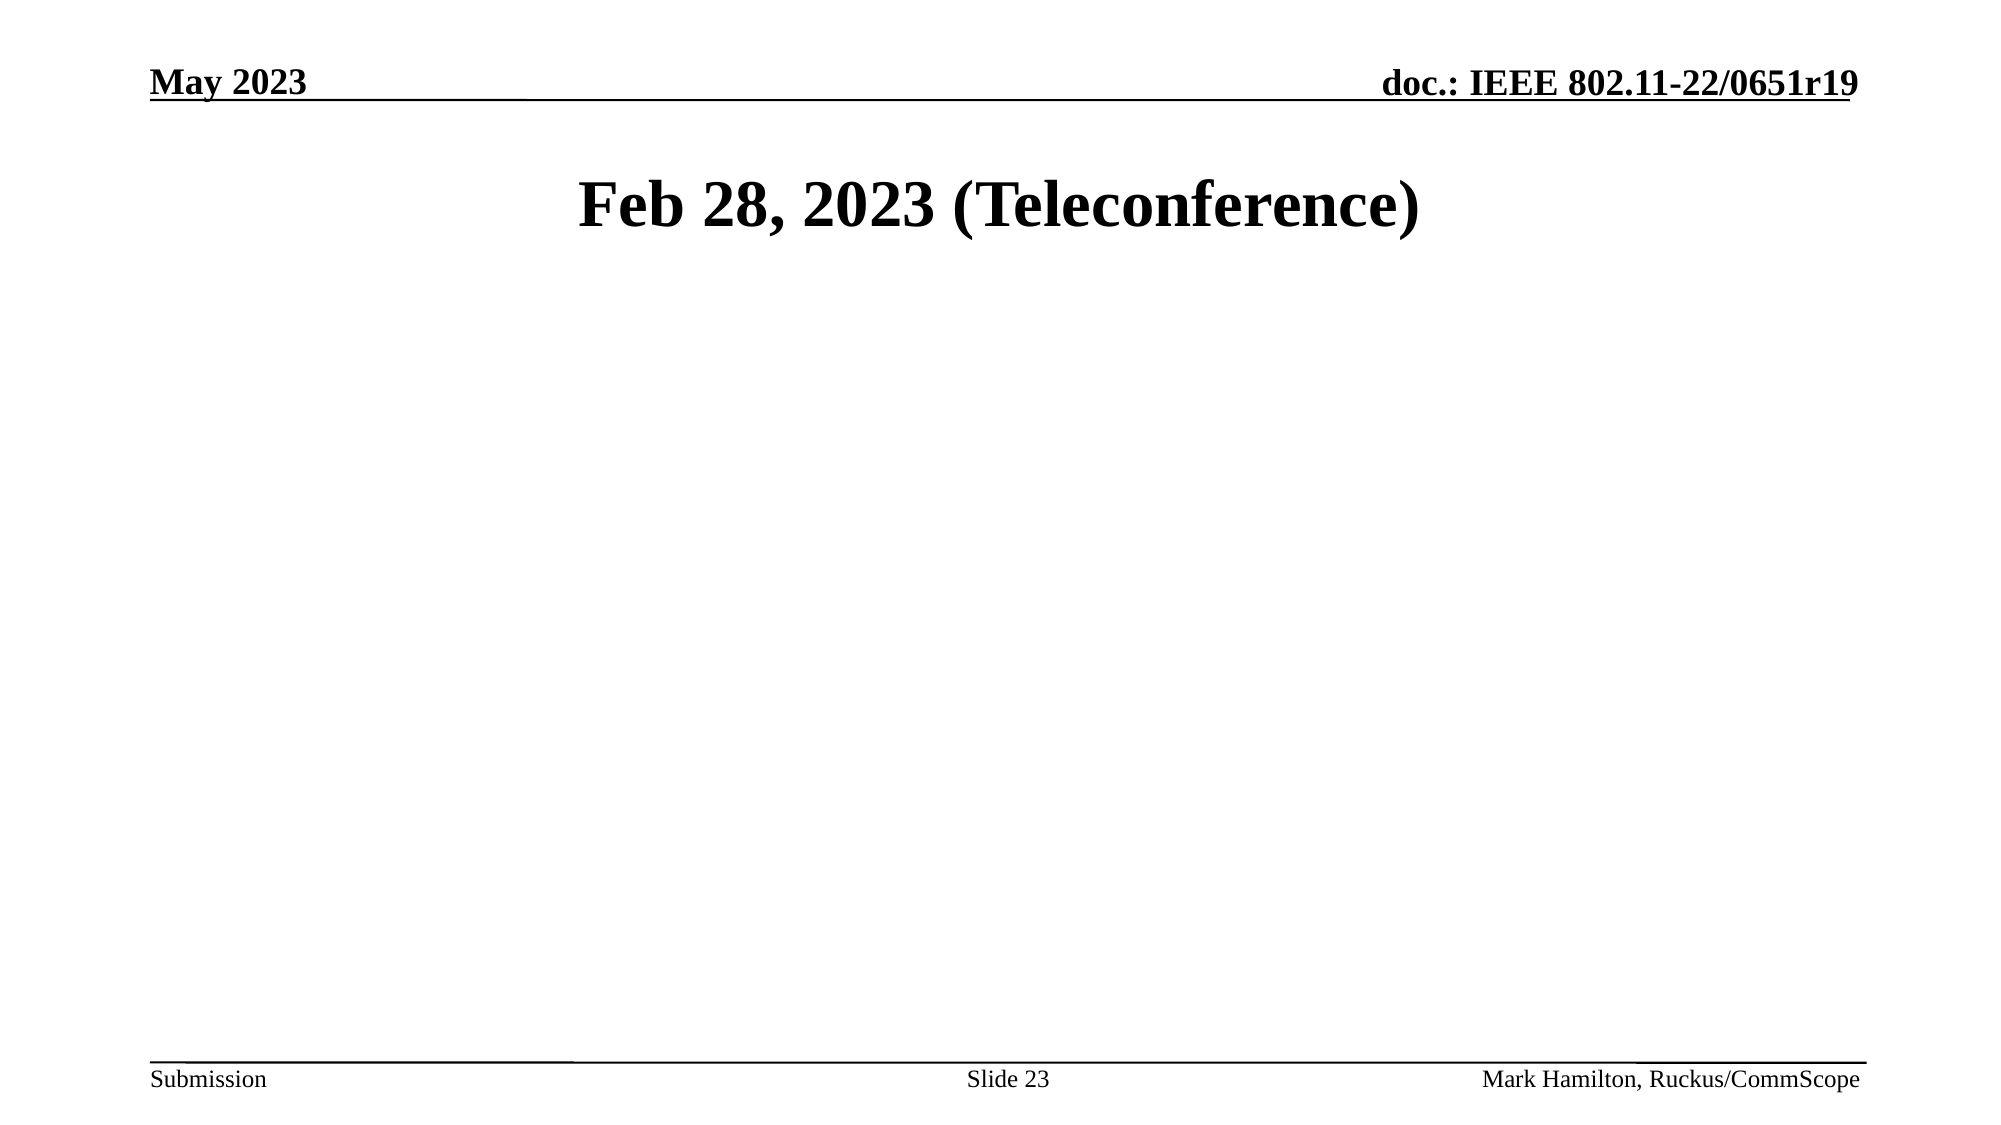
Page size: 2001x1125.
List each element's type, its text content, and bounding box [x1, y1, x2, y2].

title Feb 28, 2023 (Teleconference) [149, 112, 1850, 288]
slide_number Slide 23 [950, 1061, 1067, 1123]
